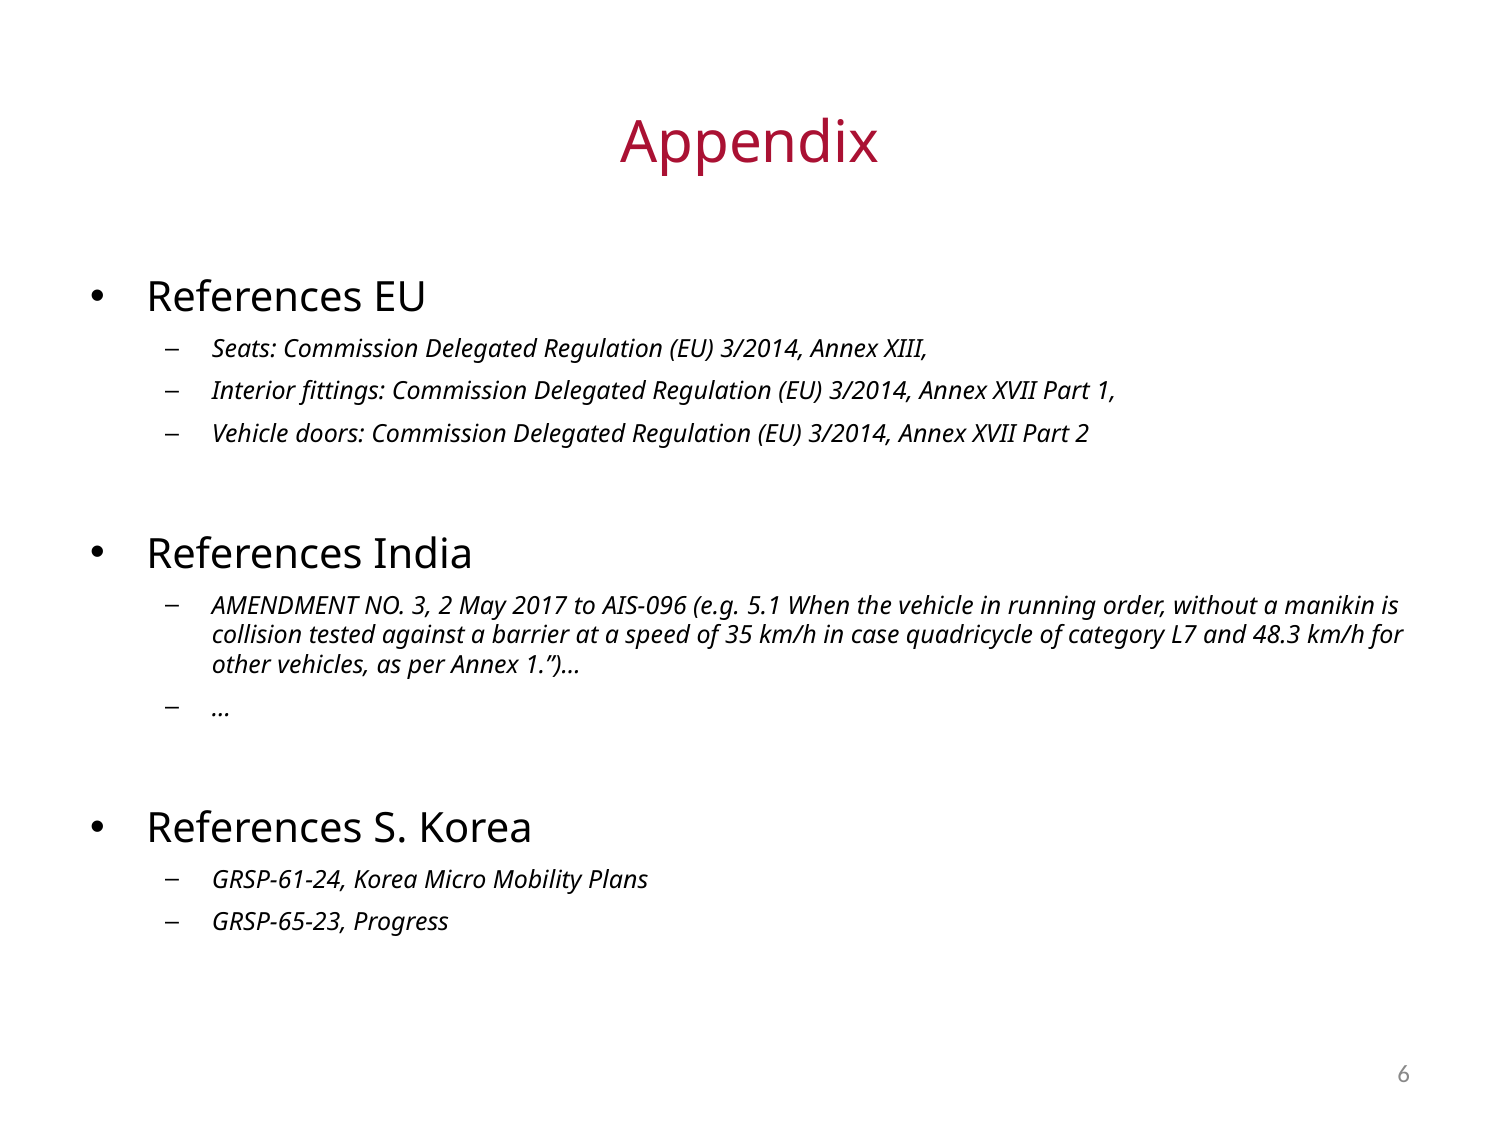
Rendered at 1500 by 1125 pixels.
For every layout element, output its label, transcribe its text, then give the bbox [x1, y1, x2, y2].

slide_number 6 [1074, 1042, 1425, 1103]
title Appendix [75, 45, 1425, 233]
list References EU Seats: Commission Delegated Regulation (EU) 3/2014, Annex XIII, Interior fittings: Commission Delegated Regulation (EU) 3/2014, Annex XVII Part 1, Vehicle doors: Commission Delegated Regulation (EU) 3/2014, Annex XVII Part 2 References India AMENDMENT NO. 3, 2 May 2017 to AIS-096 (e.g. 5.1 When the vehicle in running order, without a manikin is collision tested against a barrier at a speed of 35 km/h in case quadricycle of category L7 and 48.3 km/h for other vehicles, as per Annex 1.”)… … References S. Korea GRSP-61-24, Korea Micro Mobility Plans GRSP-65-23, Progress [75, 262, 1425, 1005]
